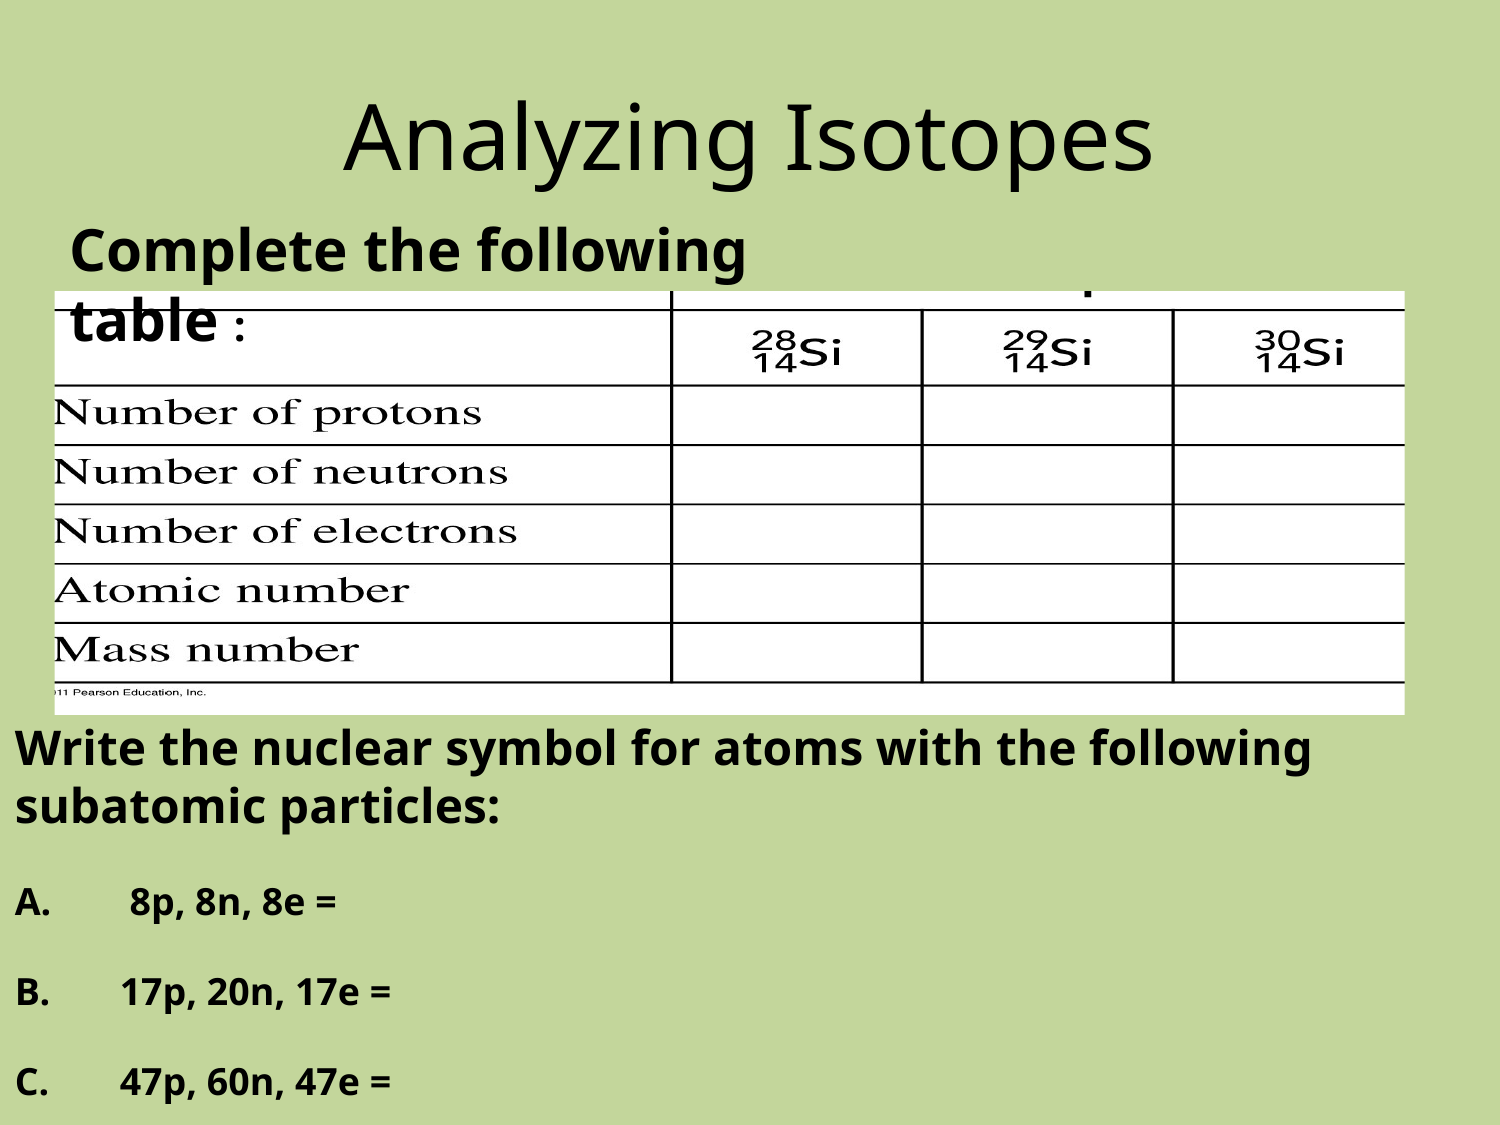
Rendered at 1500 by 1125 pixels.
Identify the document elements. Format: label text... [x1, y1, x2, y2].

text_box Complete the following table : [54, 205, 927, 290]
title Analyzing Isotopes [75, 0, 1425, 267]
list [54, 291, 1405, 772]
text_box Write the nuclear symbol for atoms with the following subatomic particles: 8p, 8n, 8e = 17p, 20n, 17e = 47p, 60n, 47e = [0, 710, 1500, 1125]
